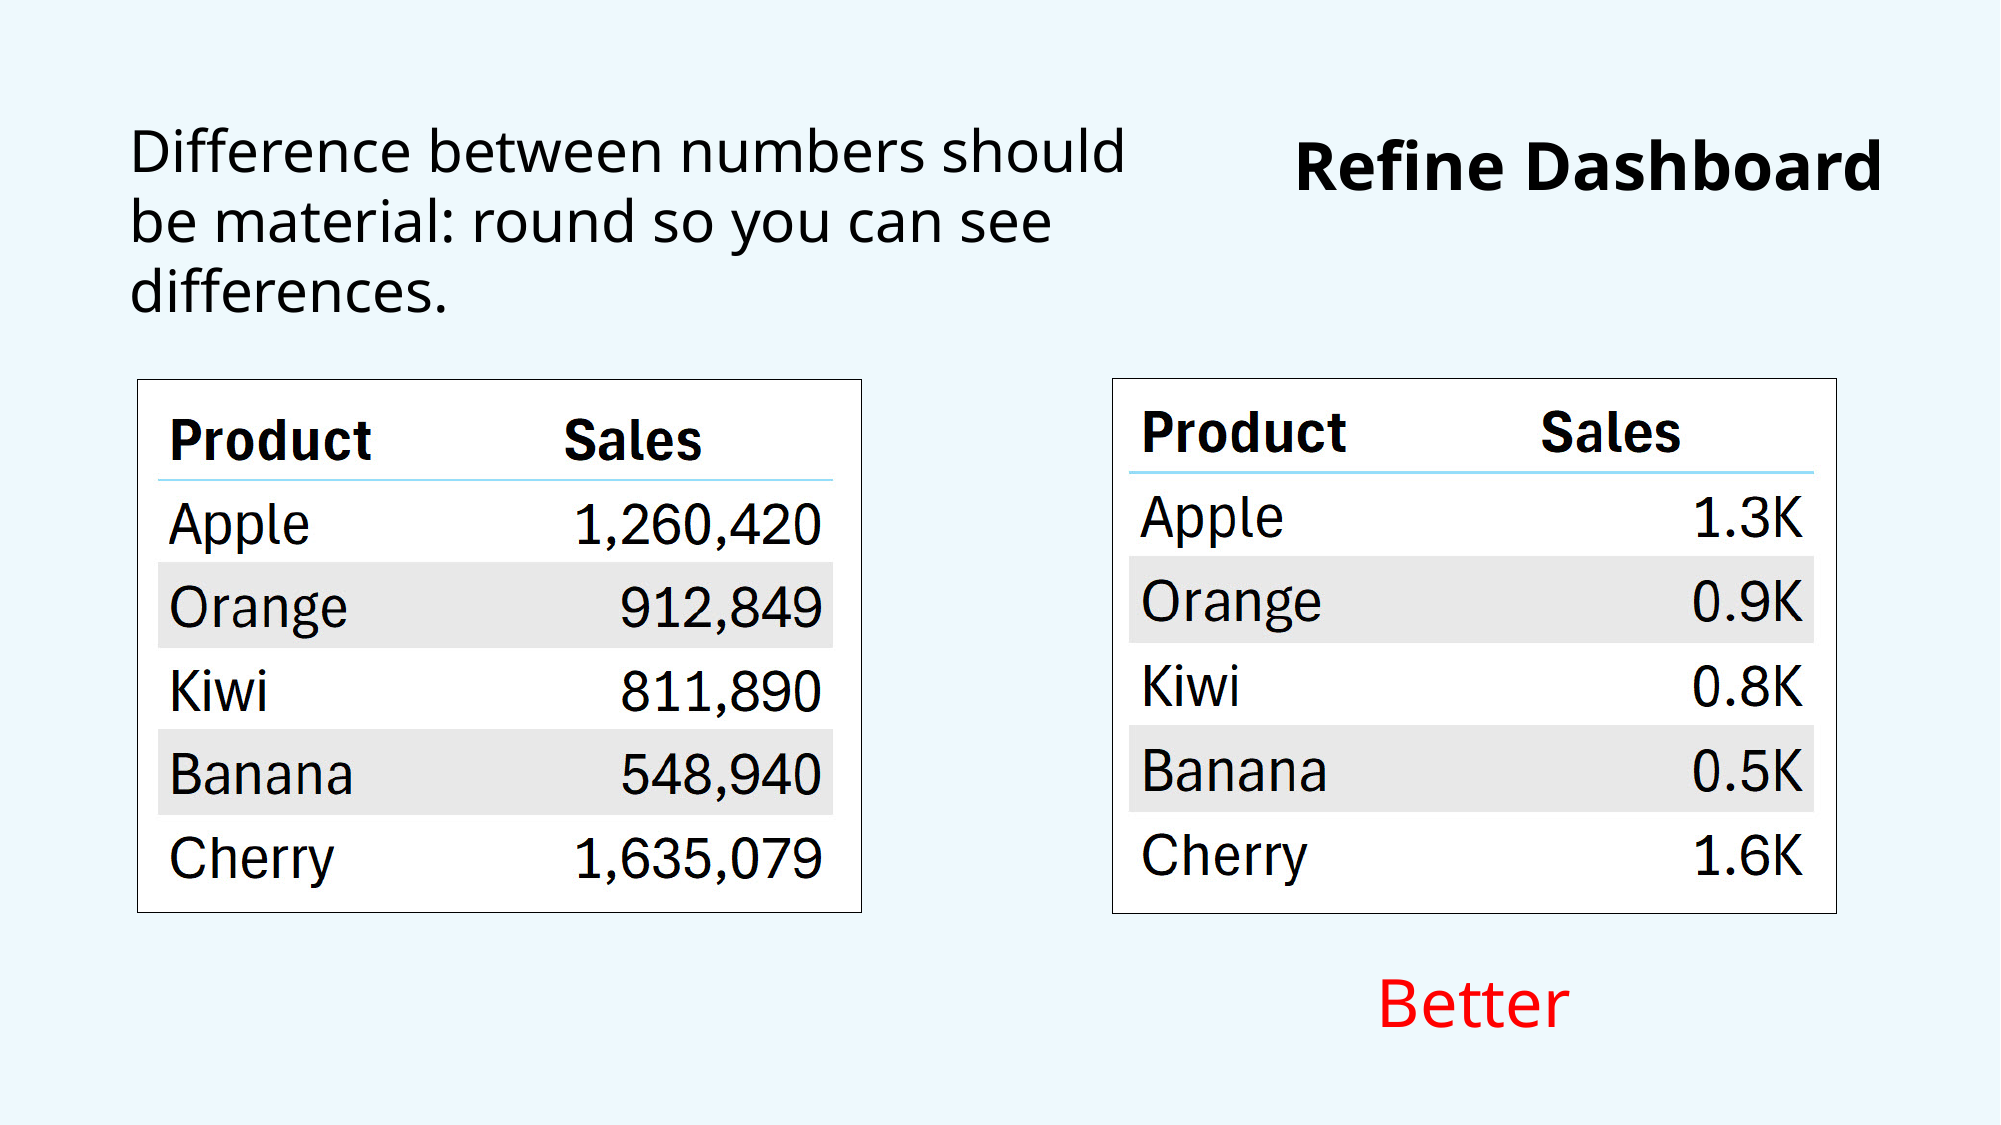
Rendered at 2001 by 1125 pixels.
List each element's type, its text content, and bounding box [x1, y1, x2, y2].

text_box Difference between numbers should be material: round so you can see differences. [114, 107, 1223, 332]
text_box Better [1249, 953, 1699, 1049]
title Refine Dashboard [1278, 59, 1917, 278]
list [1111, 377, 1837, 914]
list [136, 378, 862, 913]
